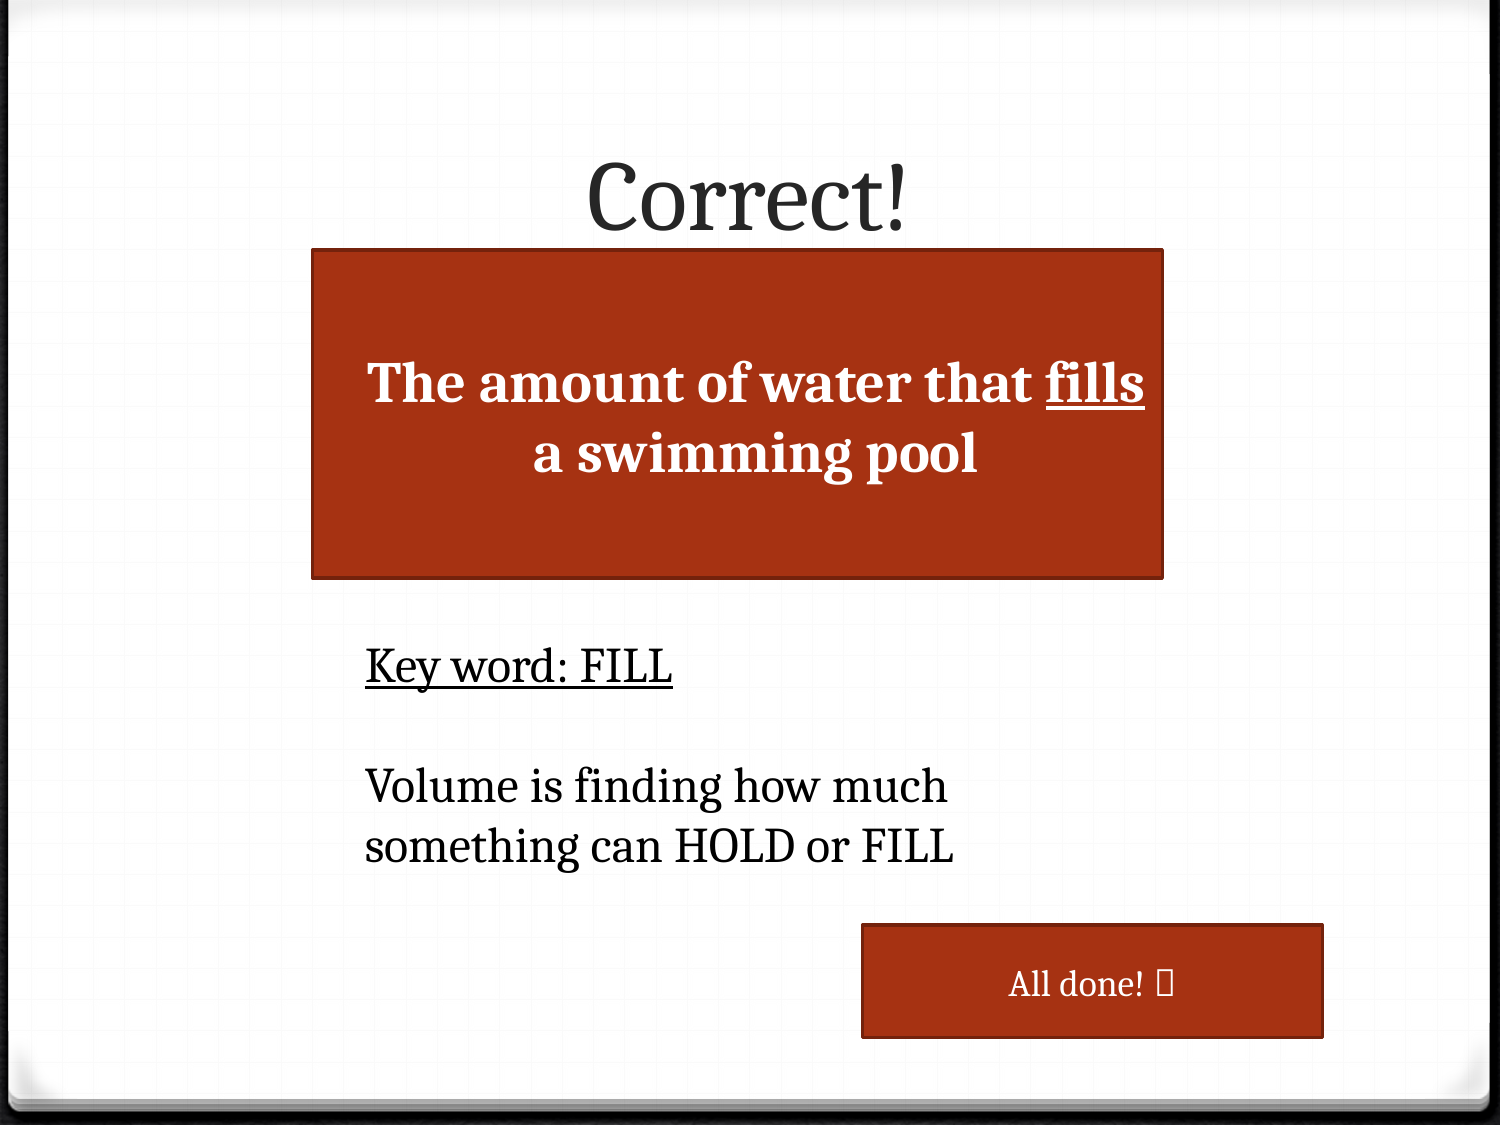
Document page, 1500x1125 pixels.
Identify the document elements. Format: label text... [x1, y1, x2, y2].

picture [0, 0, 1500, 1125]
title Correct! [90, 71, 1410, 309]
text_box All done!  [861, 923, 1324, 1039]
text_box Key word: FILL Volume is finding how much something can HOLD or FILL [349, 624, 1163, 880]
list The amount of water that fills a swimming pool [311, 248, 1164, 580]
